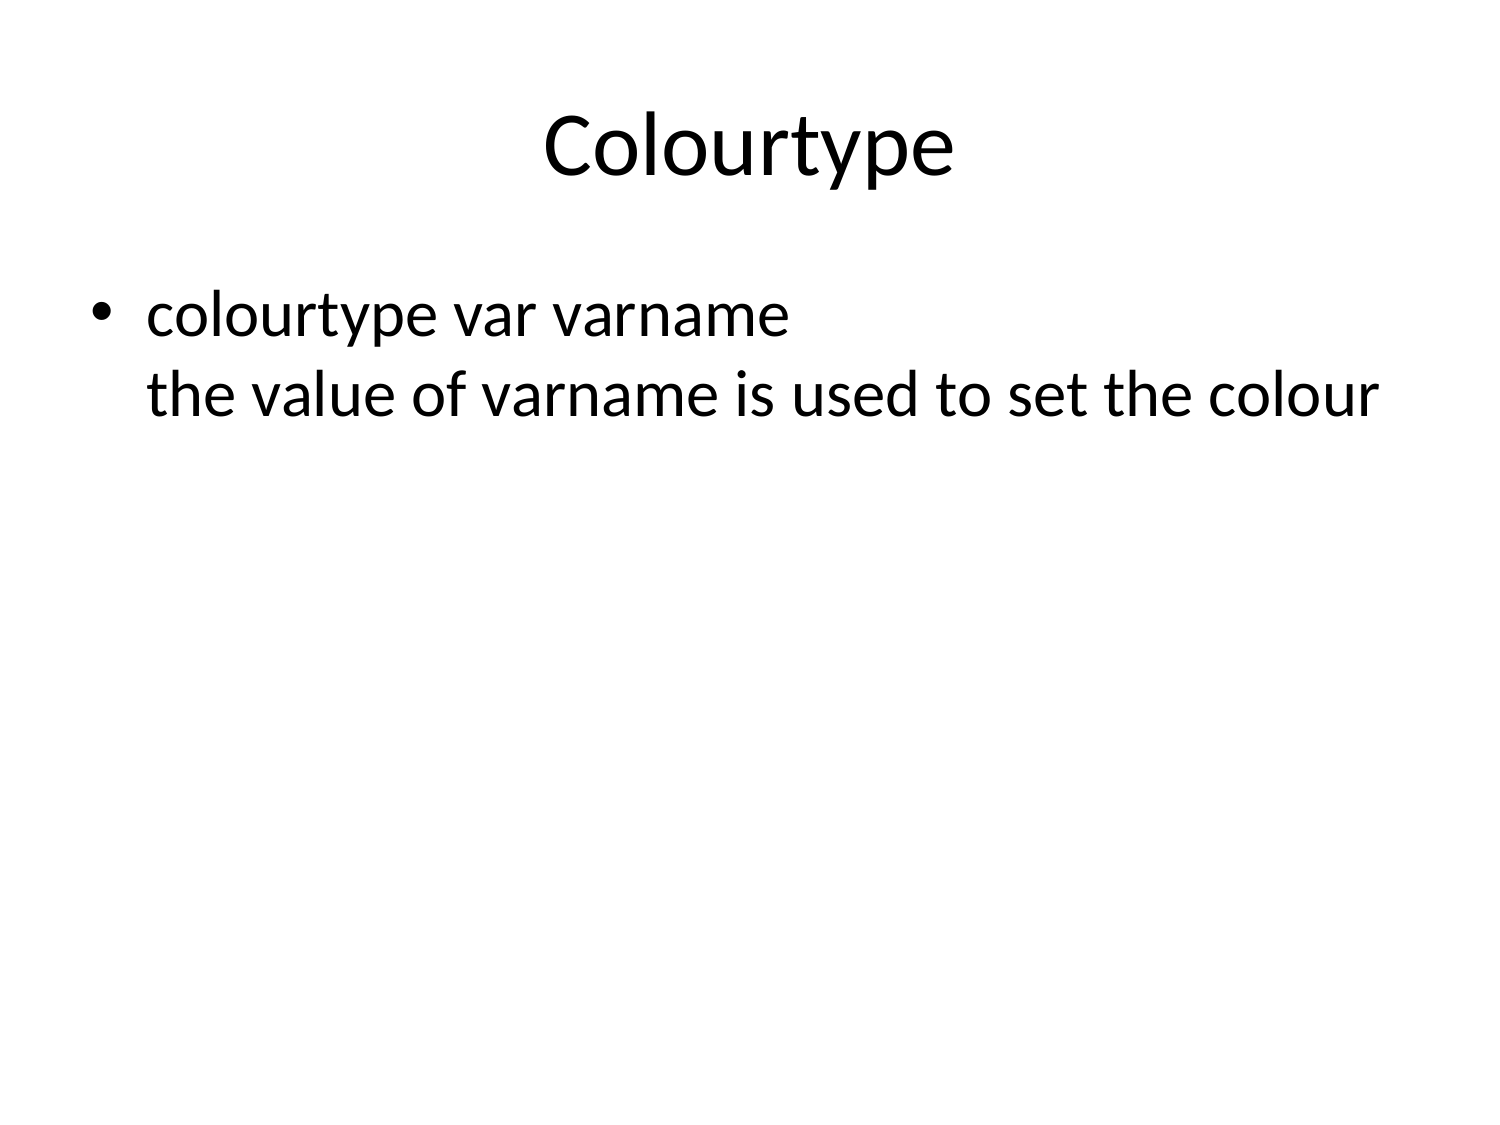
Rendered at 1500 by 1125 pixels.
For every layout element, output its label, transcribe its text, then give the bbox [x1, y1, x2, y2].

list colourtype var varname the value of varname is used to set the colour [75, 262, 1425, 1005]
title Colourtype [75, 45, 1425, 233]
